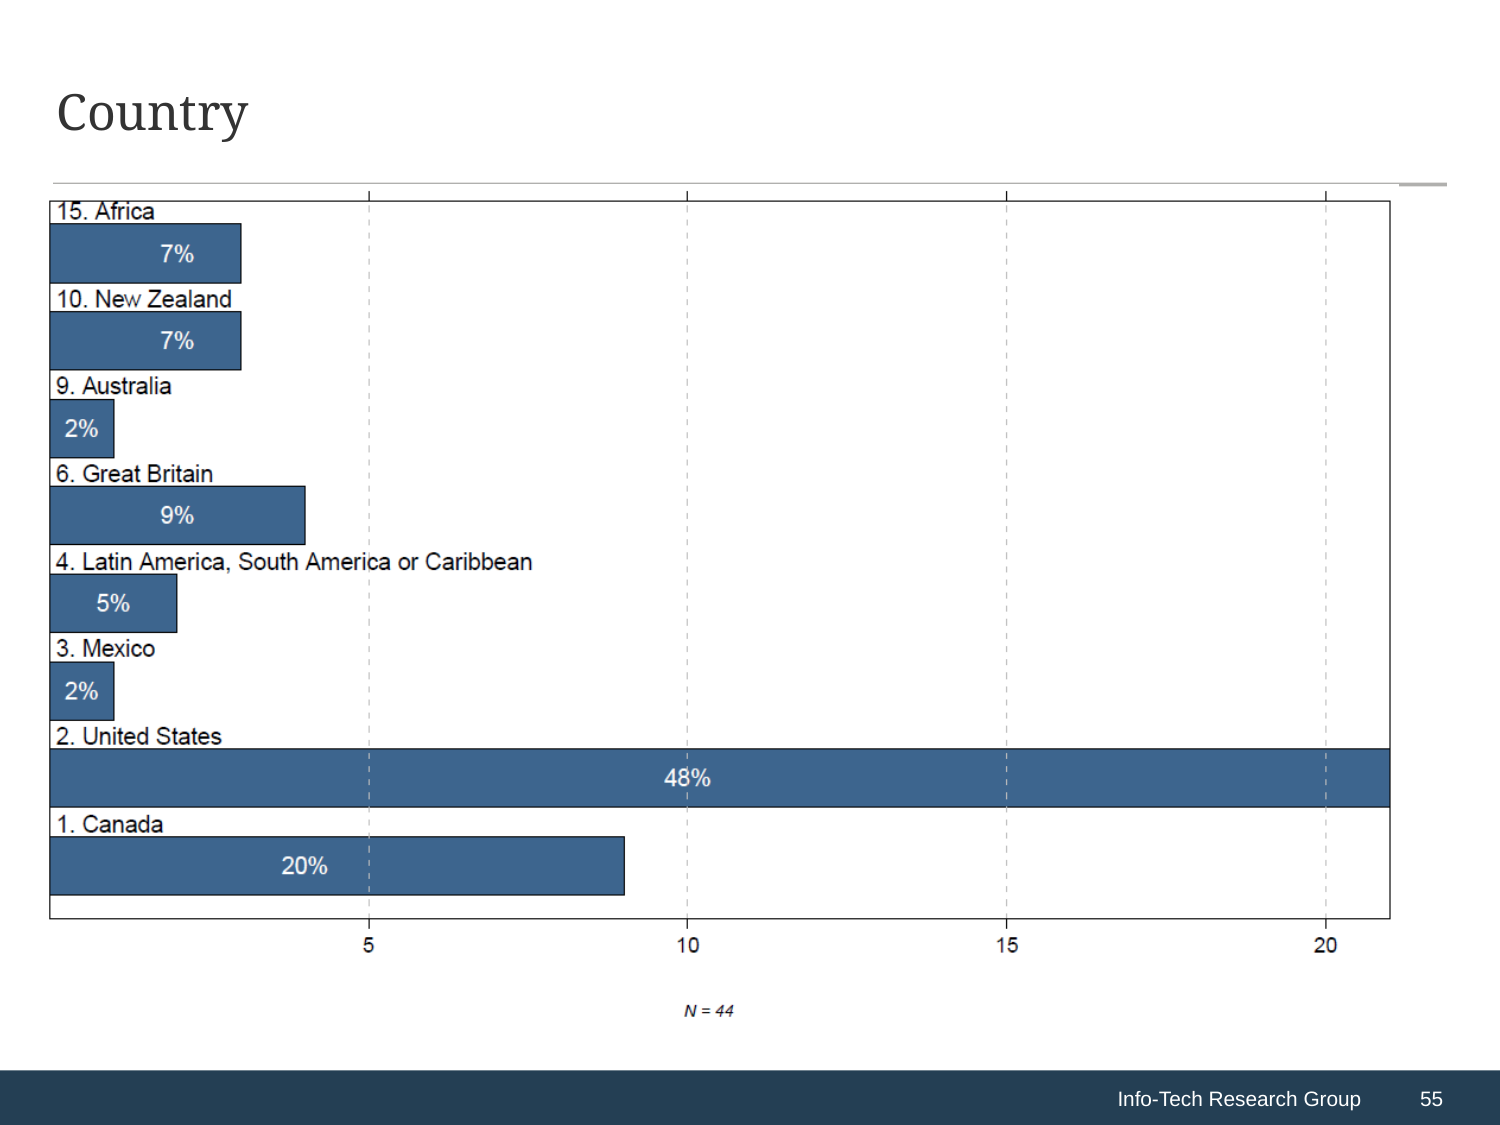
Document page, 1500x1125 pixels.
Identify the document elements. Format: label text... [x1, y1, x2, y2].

title Country [41, 42, 1457, 185]
picture [40, 184, 1399, 1024]
